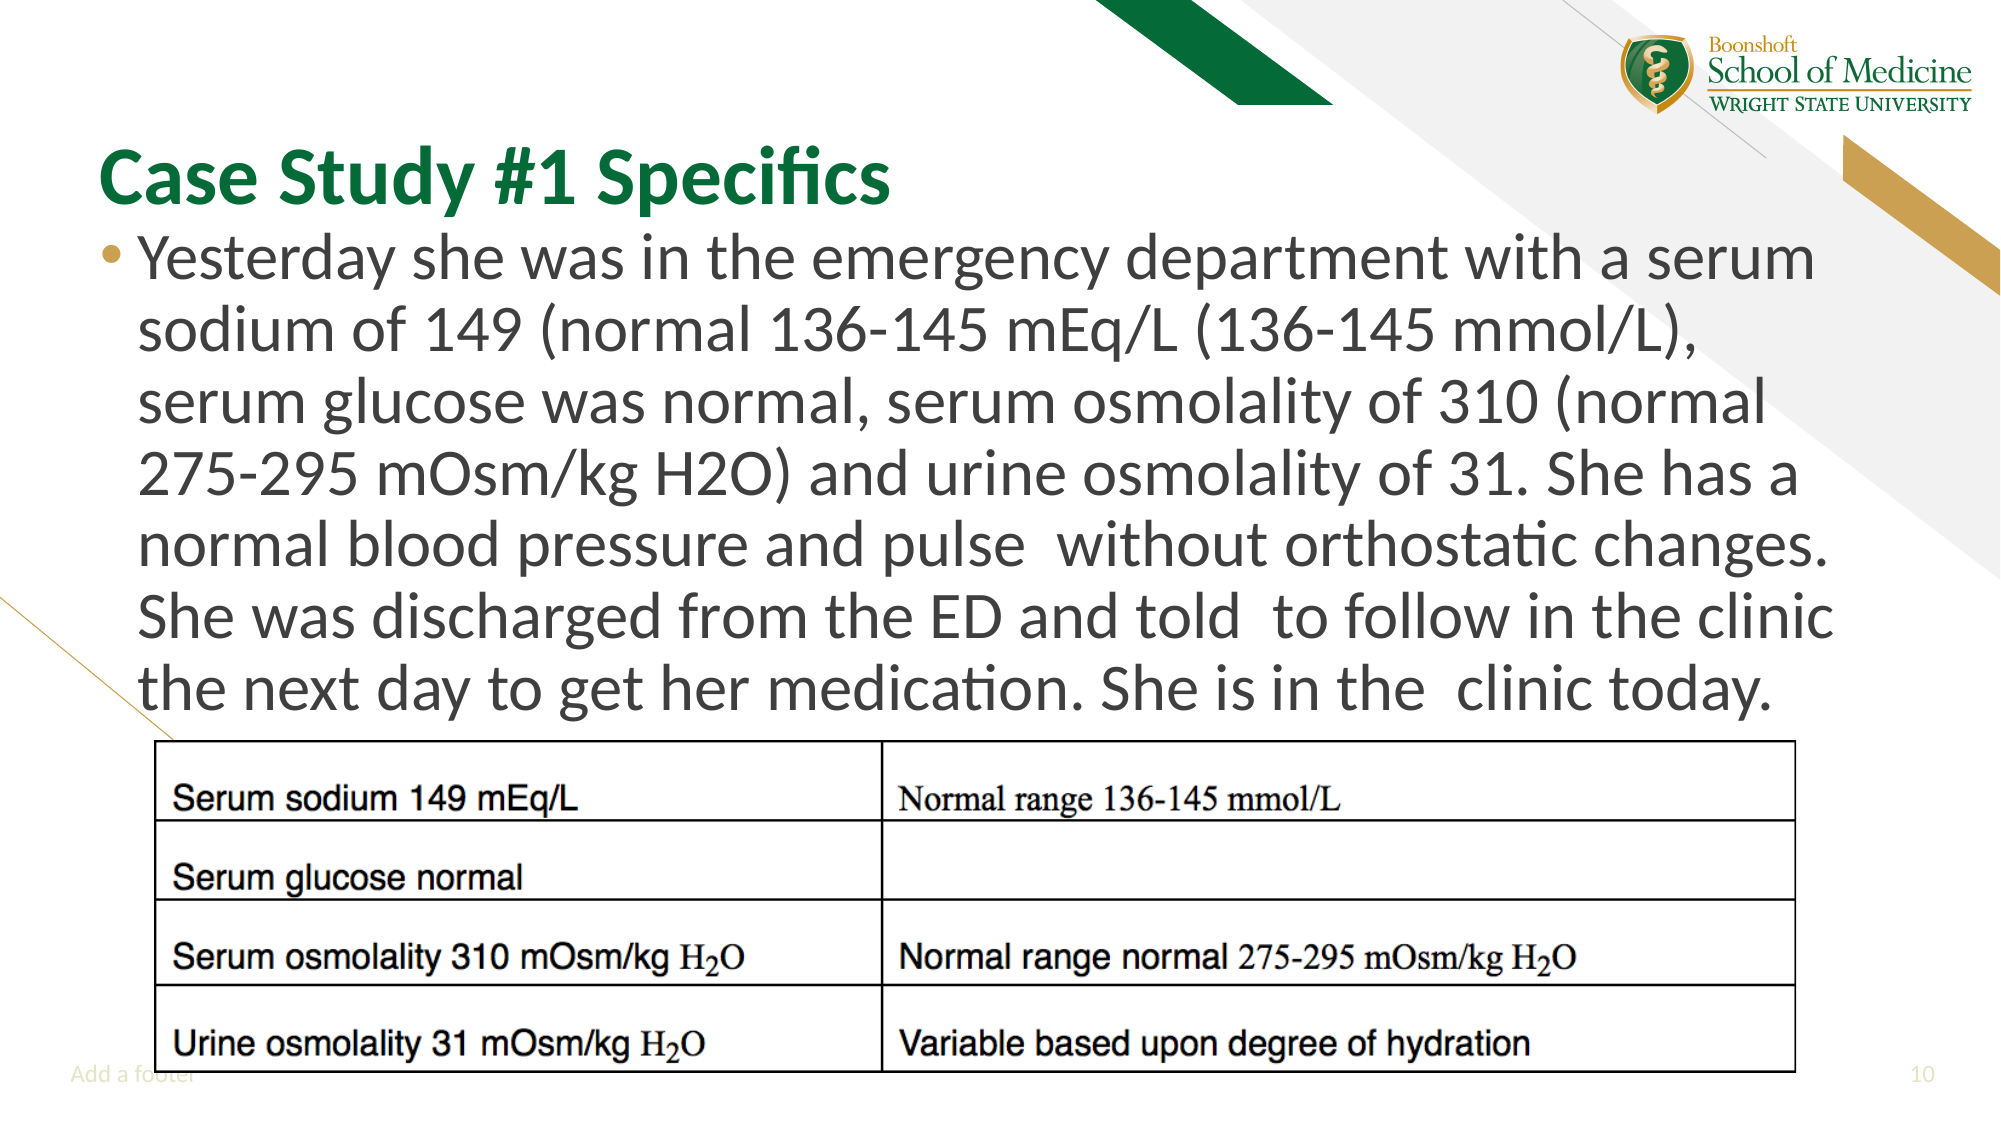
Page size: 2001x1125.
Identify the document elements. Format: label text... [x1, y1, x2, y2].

text_box [154, 740, 1797, 1073]
title Case Study #1 Specifics [85, 34, 1537, 214]
slide_number 10 [1828, 1042, 1950, 1103]
footer Add a footer [55, 1042, 731, 1103]
picture [1616, 0, 1976, 176]
list Yesterday she was in the emergency department with a serum sodium of 149 (normal 136-145 mEq/L (136-145 mmol/L), serum glucose was normal, serum osmolality of 310 (normal 275-295 mOsm/kg H2O) and urine osmolality of 31. She has a normal blood pressure and pulse without orthostatic changes. She was discharged from the ED and told to follow in the clinic the next day to get her medication. She is in the clinic today. [85, 214, 1863, 954]
